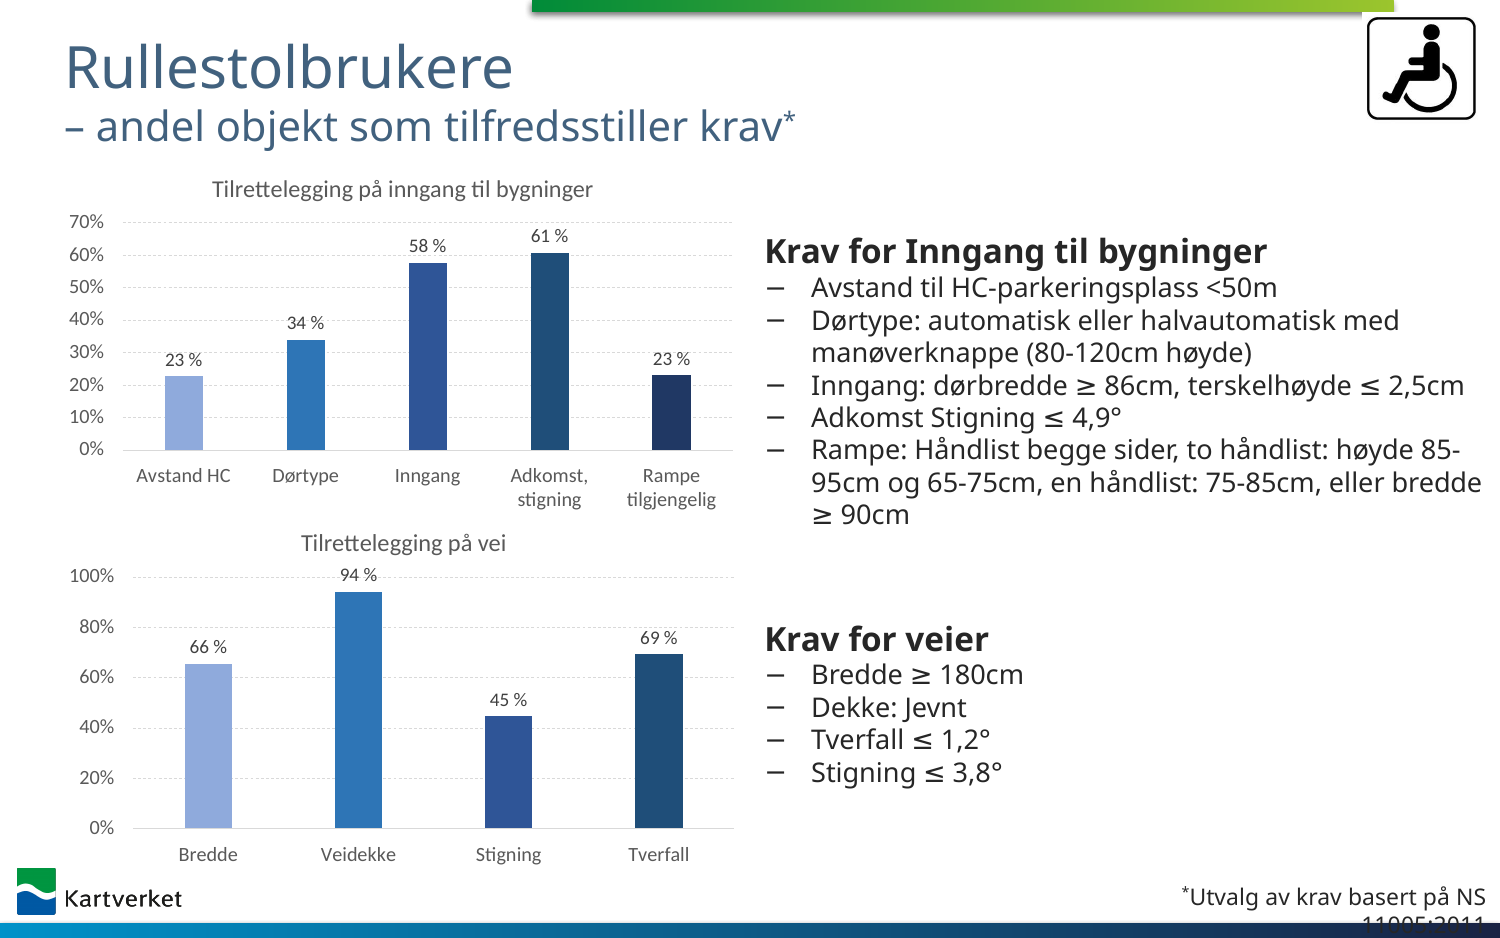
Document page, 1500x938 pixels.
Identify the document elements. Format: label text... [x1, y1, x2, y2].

picture [1362, 12, 1481, 126]
picture [62, 520, 746, 874]
picture [62, 166, 744, 519]
text_box Rullestolbrukere – andel objekt som tilfredsstiller krav* [49, 25, 1431, 158]
text_box Krav for veier Bredde ≥ 180cm Dekke: Jevnt Tverfall ≤ 1,2° Stigning ≤ 3,8° [749, 610, 1500, 795]
text_box *Utvalg av krav basert på NS 11005:2011 [1068, 873, 1500, 938]
text_box Krav for Inngang til bygninger Avstand til HC-parkeringsplass <50m Dørtype: automatisk eller halvautomatisk med manøverknappe (80-120cm høyde) Inngang: dørbredde ≥ 86cm, terskelhøyde ≤ 2,5cm Adkomst Stigning ≤ 4,9° Rampe: Håndlist begge sider, to håndlist: høyde 85-95cm og 65-75cm, en håndlist: 75-85cm, eller bredde ≥ 90cm [749, 223, 1500, 538]
